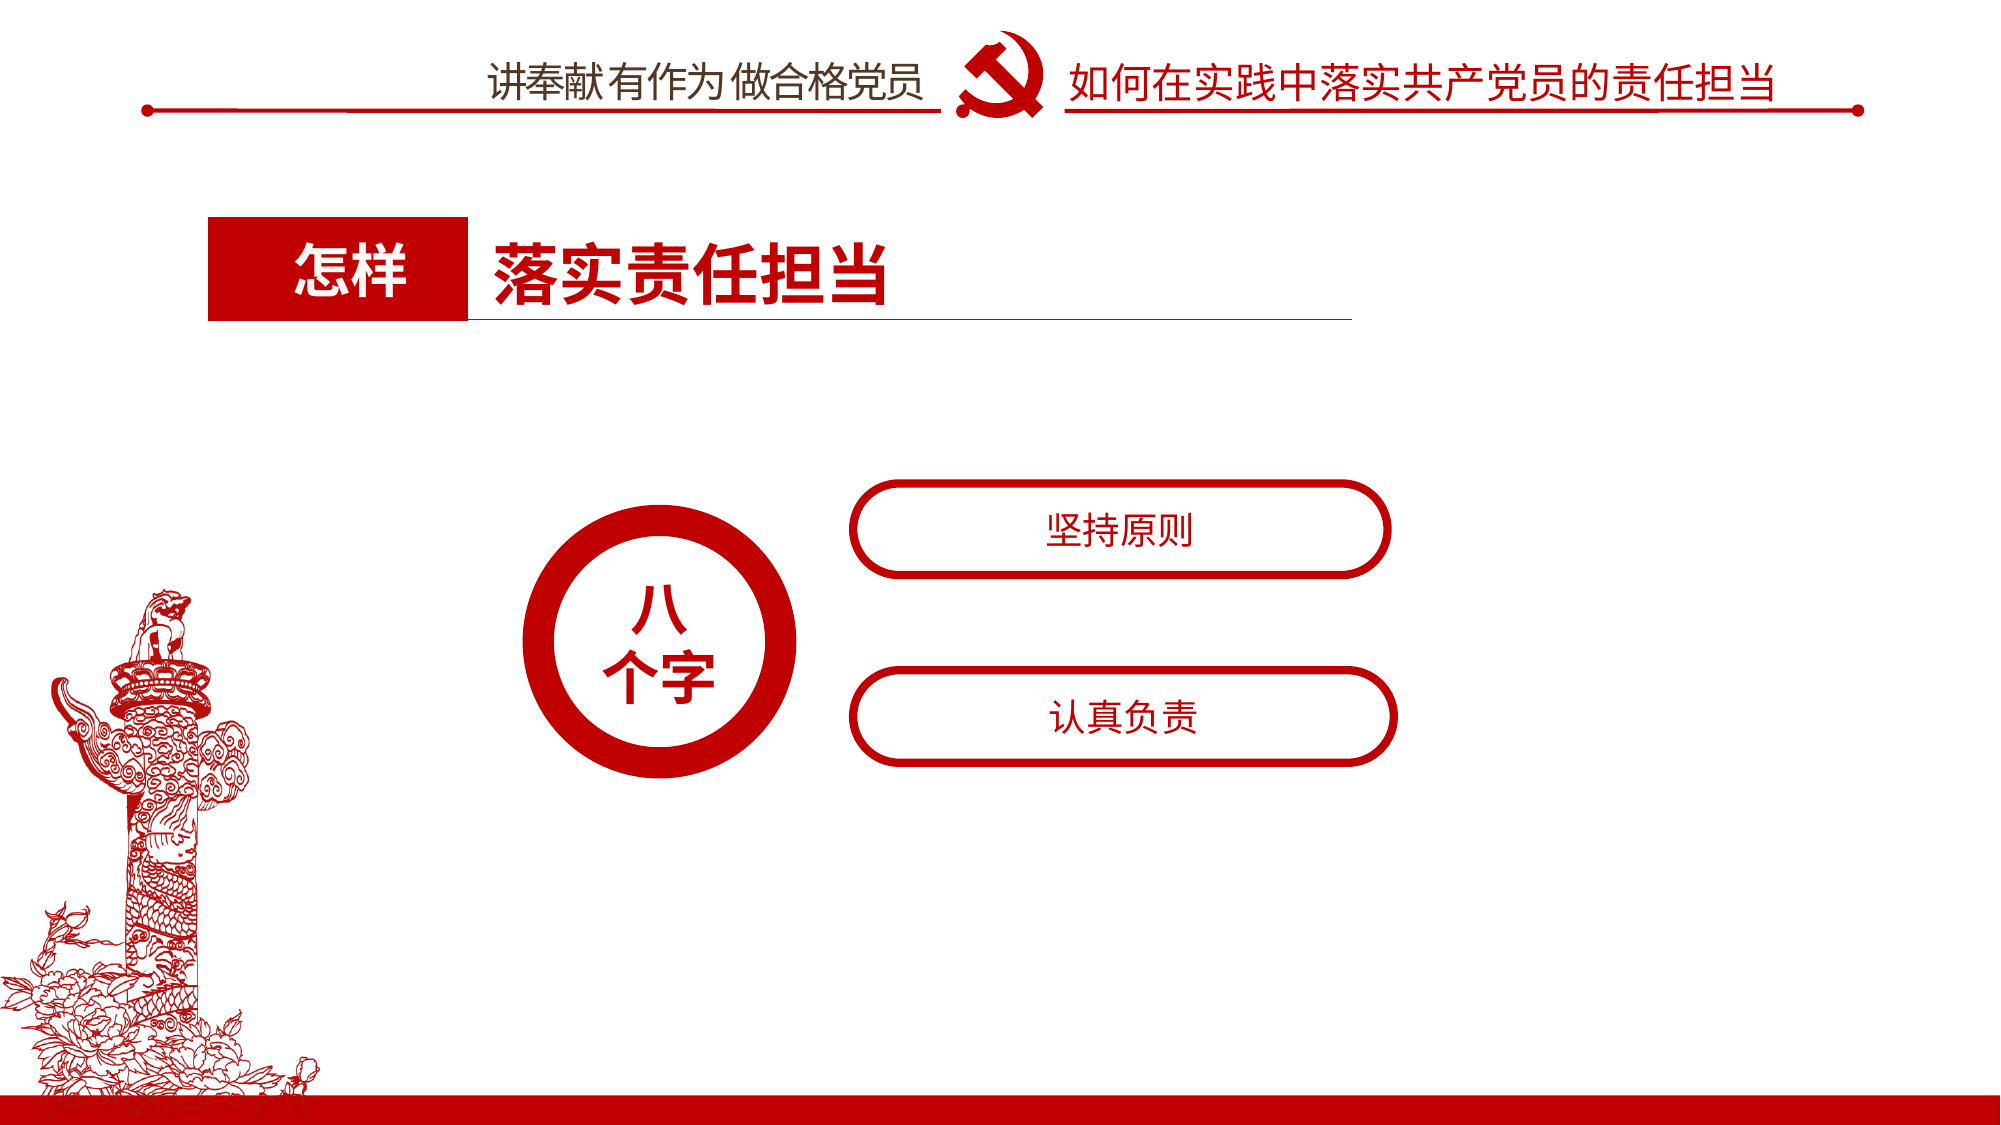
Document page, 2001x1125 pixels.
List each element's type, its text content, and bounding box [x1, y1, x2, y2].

text_box 落实责任担当 [493, 244, 1331, 302]
picture [0, 589, 320, 1121]
text_box 如何在实践中落实共产党员的责任担当 [1053, 49, 1955, 115]
text_box 认真负责 [852, 669, 1395, 764]
text_box 坚持原则 [852, 482, 1389, 577]
text_box 八 个字 [537, 519, 782, 764]
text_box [209, 217, 493, 320]
